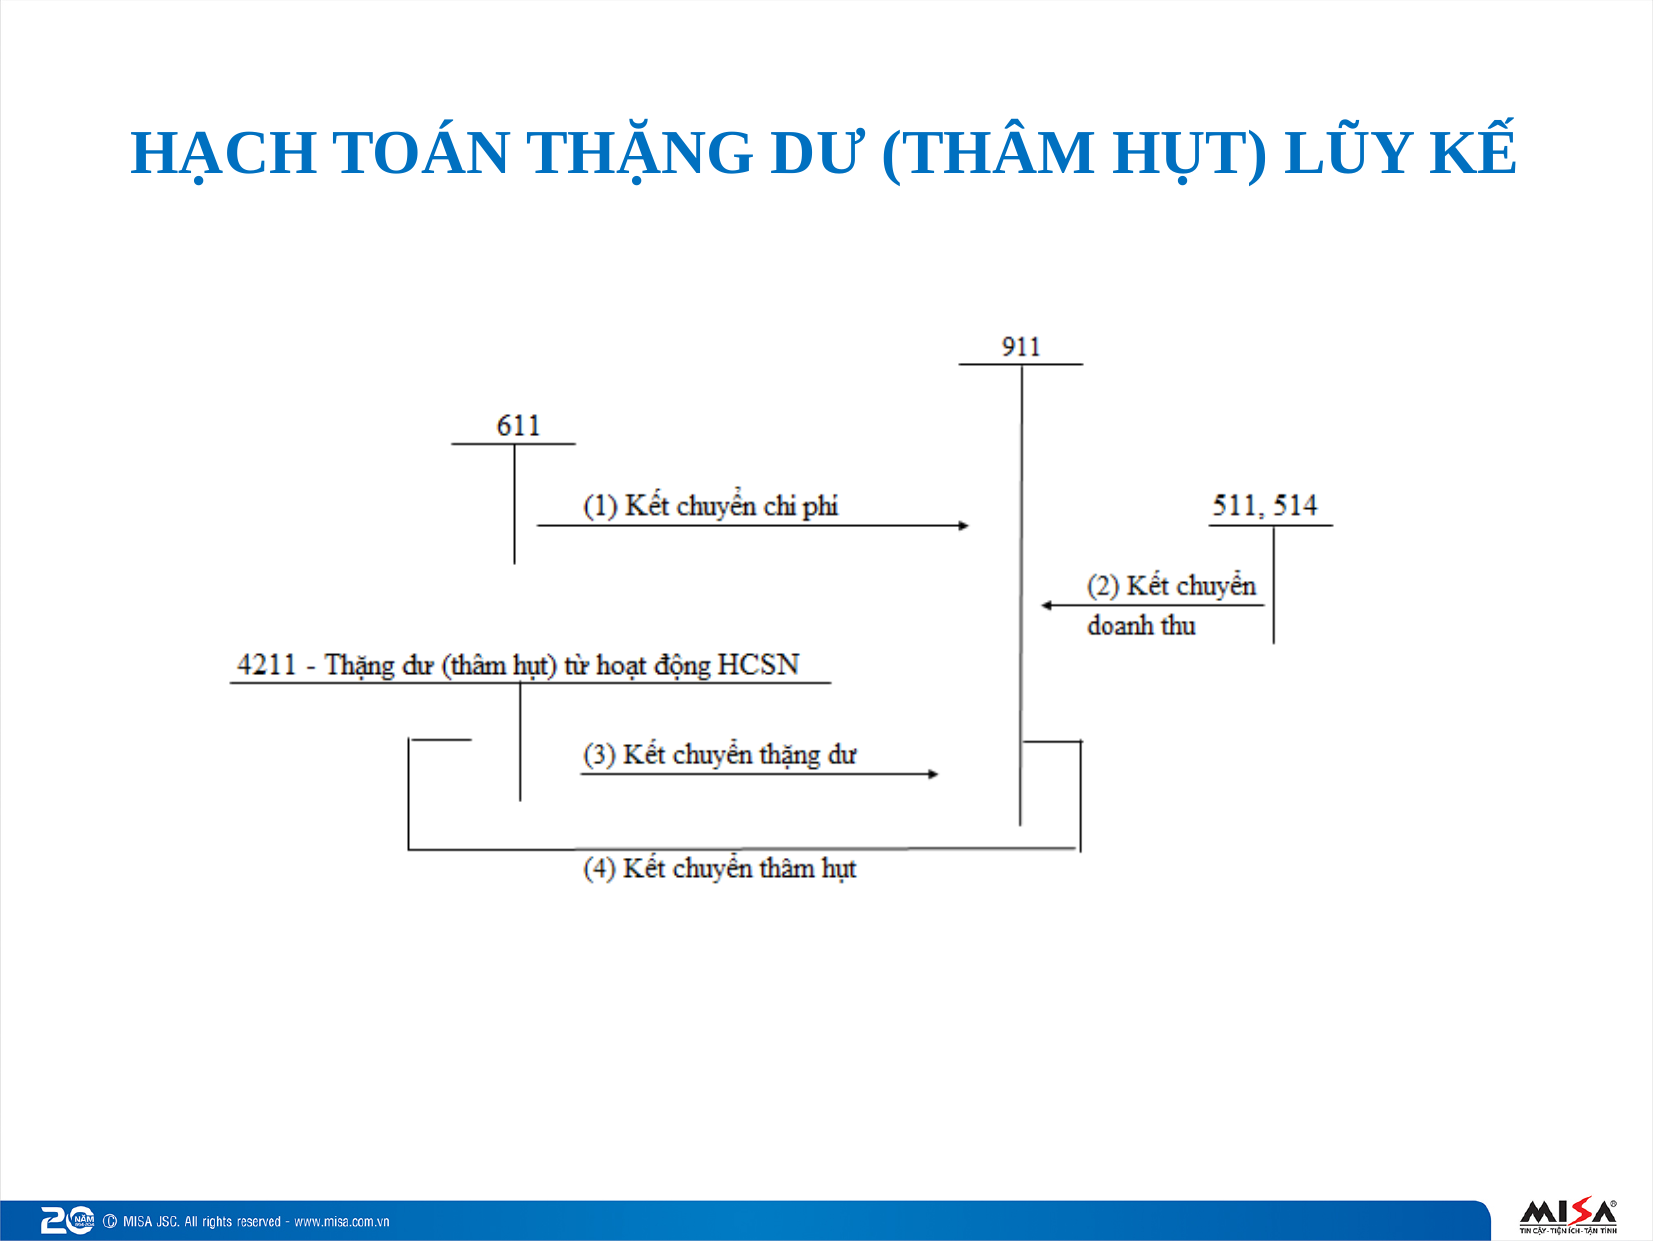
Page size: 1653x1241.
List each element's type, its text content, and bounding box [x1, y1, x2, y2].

picture [0, 0, 1653, 1241]
title HẠCH TOÁN THẶNG DƯ (THÂM HỤT) LŨY KẾ [82, 49, 1570, 256]
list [213, 307, 1421, 912]
